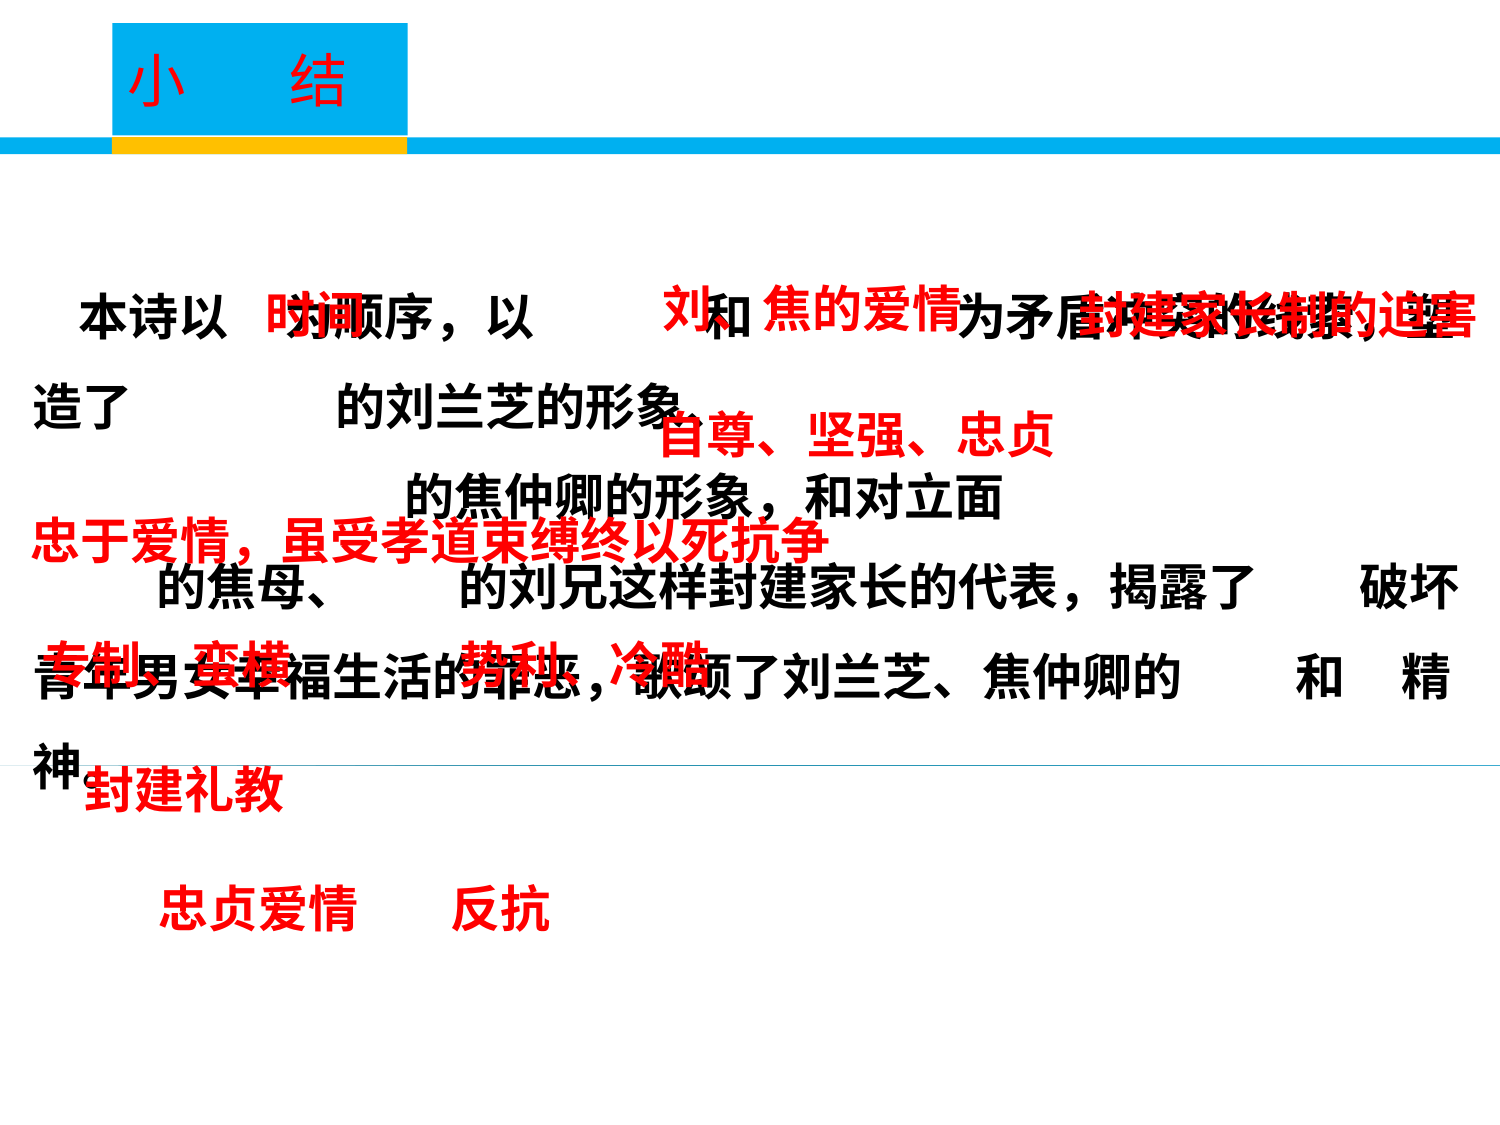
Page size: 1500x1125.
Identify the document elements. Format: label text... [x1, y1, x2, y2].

text_box 反抗 [435, 870, 608, 945]
text_box 势利、冷酷 [445, 626, 725, 701]
text_box 本诗以 为顺序，以 和 为矛盾冲突的线索，塑造了 的刘兰芝的形象、 的焦仲卿的形象，和对立面 的焦母、 的刘兄这样封建家长的代表，揭露了 破坏青年男女幸福生活的罪恶，歌颂了刘兰芝、焦仲卿的 和 精神。 [17, 247, 1500, 803]
text_box 专制、蛮横 [26, 626, 318, 701]
text_box 时间 [251, 276, 426, 351]
text_box 封建家长制的迫害 [1063, 276, 1500, 351]
text_box [408, 137, 1500, 155]
text_box 自尊、坚强、忠贞 [642, 396, 1084, 472]
text_box 忠贞爱情 [143, 870, 374, 945]
text_box 刘、焦的爱情 [647, 269, 989, 345]
text_box [0, 137, 111, 155]
text_box [111, 137, 408, 155]
text_box 忠于爱情，虽受孝道束缚终以死抗争 [15, 502, 903, 577]
text_box 封建礼教 [69, 751, 326, 826]
text_box 小 结 [112, 23, 408, 136]
